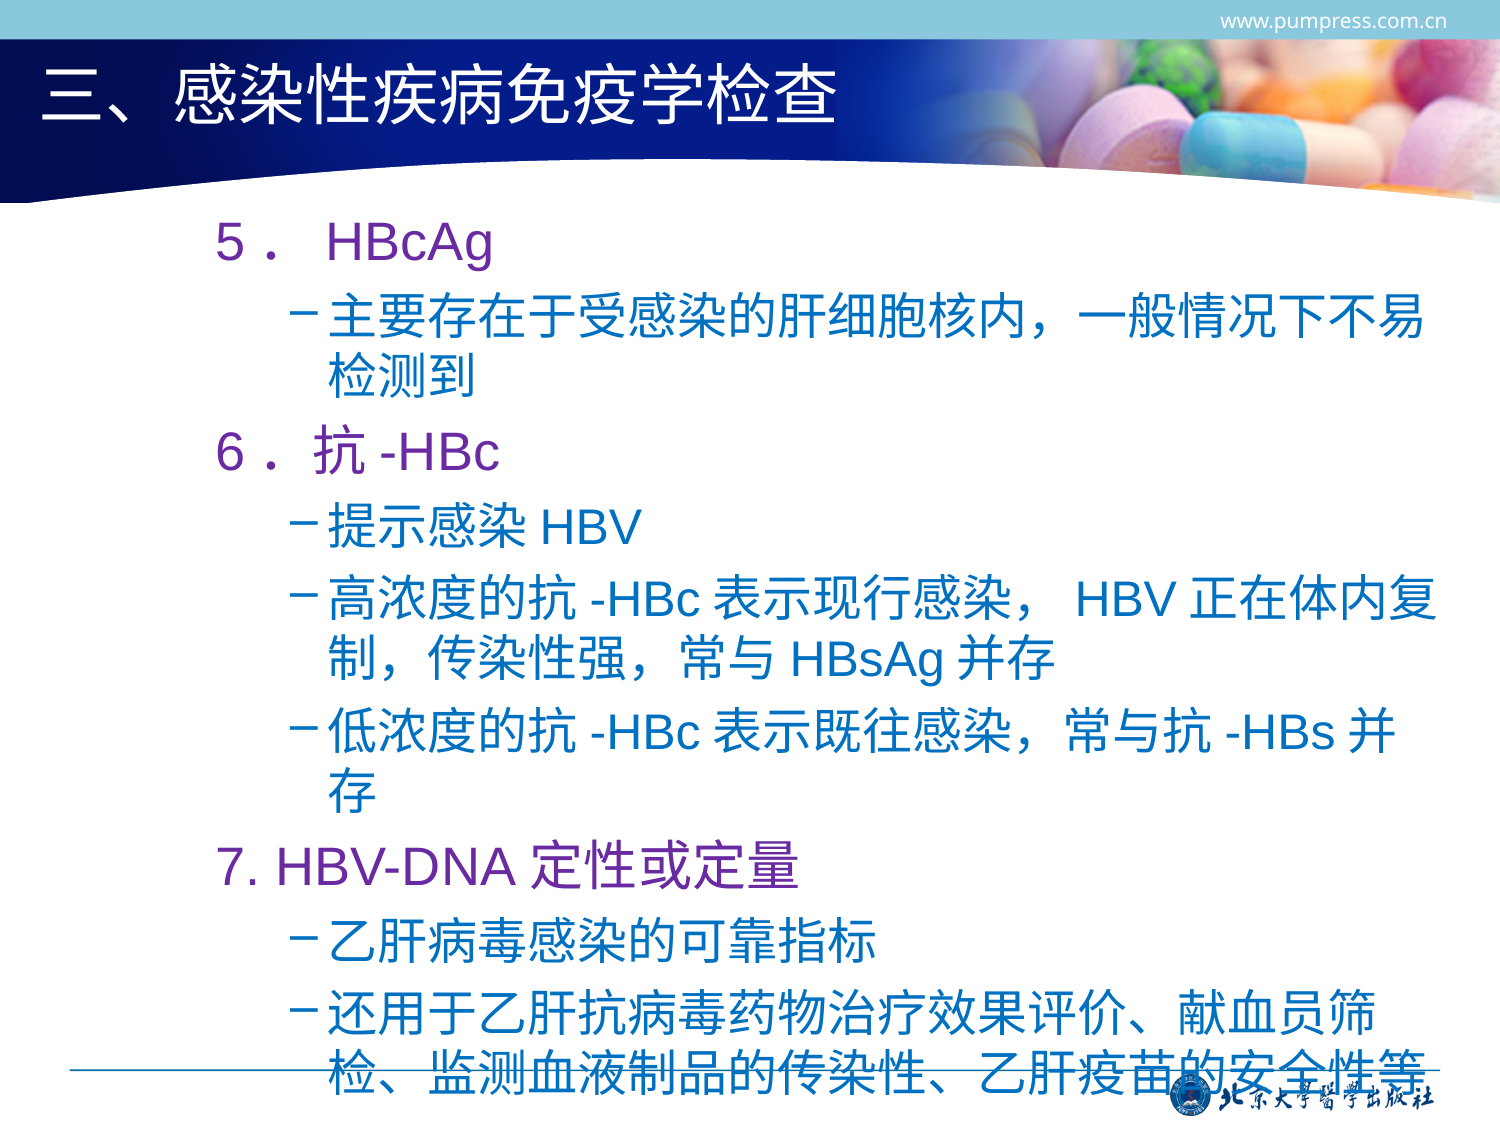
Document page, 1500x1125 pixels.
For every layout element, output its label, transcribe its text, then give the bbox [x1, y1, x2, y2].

picture [1170, 1074, 1436, 1118]
list 5．HBcAg 主要存在于受感染的肝细胞核内，一般情况下不易检测到 6．抗-HBc 提示感染HBV 高浓度的抗-HBc表示现行感染，HBV正在体内复制，传染性强，常与HBsAg并存 低浓度的抗-HBc表示既往感染，常与抗-HBs并存 7. HBV-DNA定性或定量 乙肝病毒感染的可靠指标 还用于乙肝抗病毒药物治疗效果评价、献血员筛检、监测血液制品的传染性、乙肝疫苗的安全性等 [49, 198, 1463, 1026]
title 三、感染性疾病免疫学检查 [23, 46, 1349, 140]
picture [0, 40, 1500, 203]
slide_number www.pumpress.com.cn [1024, 0, 1463, 38]
